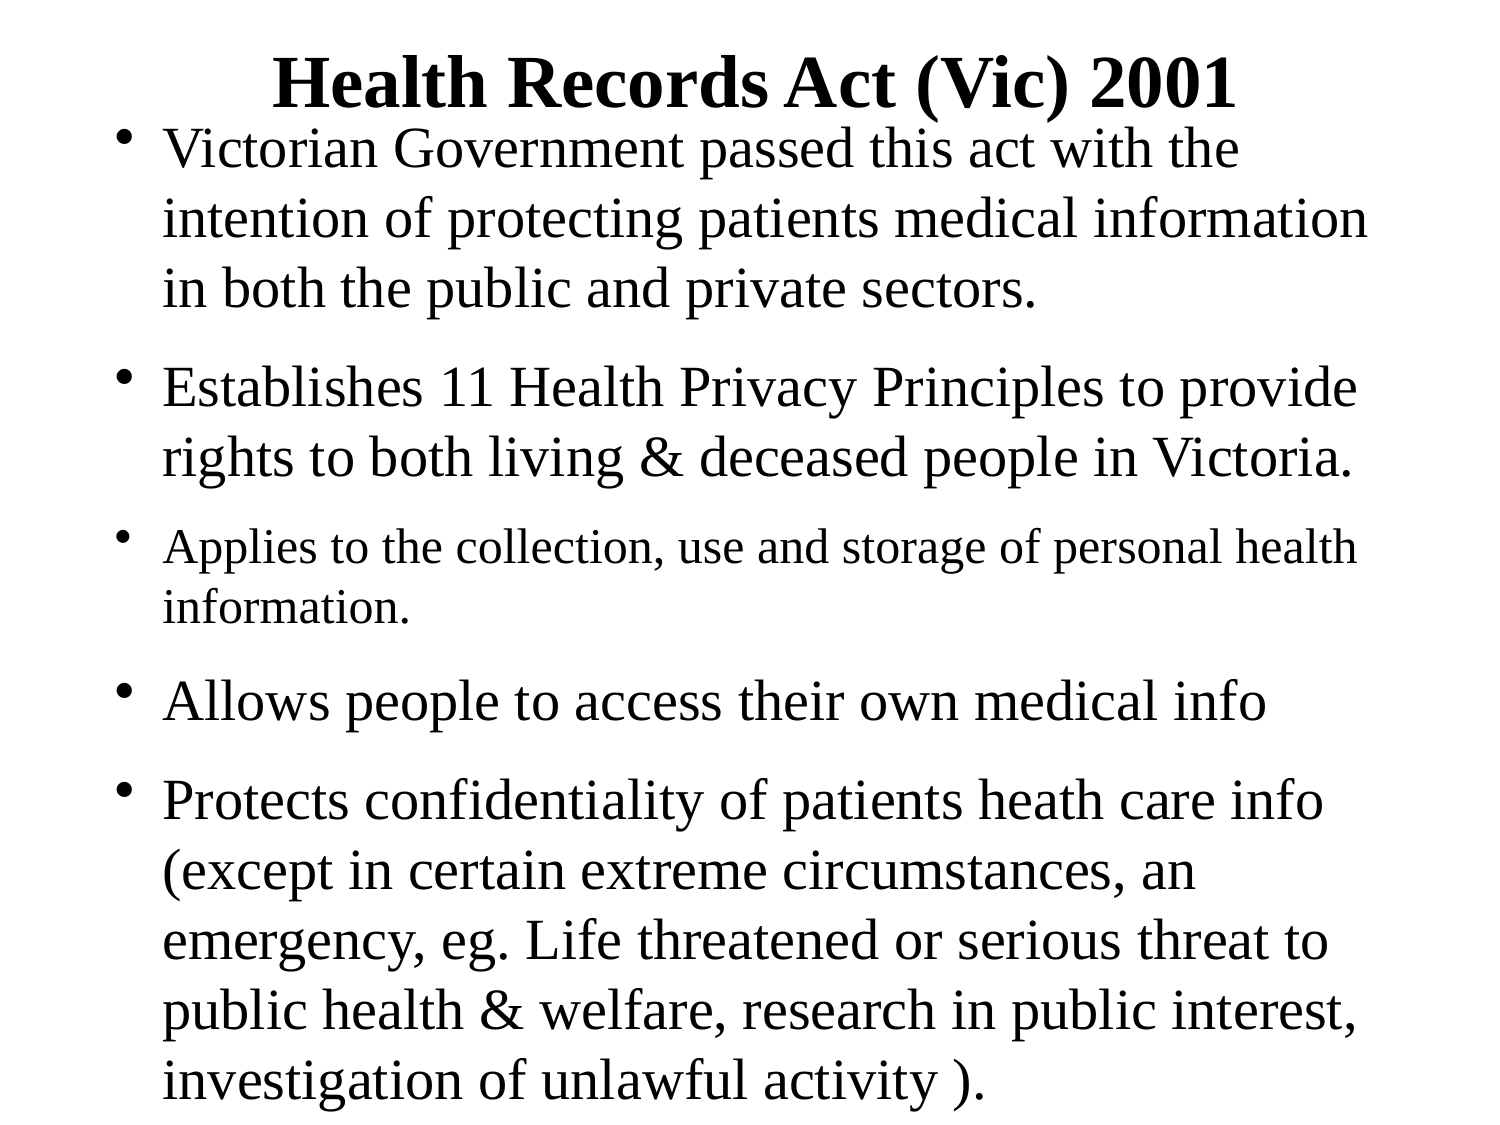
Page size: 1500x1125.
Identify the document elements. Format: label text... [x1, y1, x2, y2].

text_box Victorian Government passed this act with the intention of protecting patients medical information in both the public and private sectors. Establishes 11 Health Privacy Principles to provide rights to both living & deceased people in Victoria. Applies to the collection, use and storage of personal health information. Allows people to access their own medical info Protects confidentiality of patients heath care info (except in certain extreme circumstances, an emergency, eg. Life threatened or serious threat to public health & welfare, research in public interest, investigation of unlawful activity ). [99, 130, 1438, 1119]
text_box Health Records Act (Vic) 2001 [74, 24, 1438, 130]
